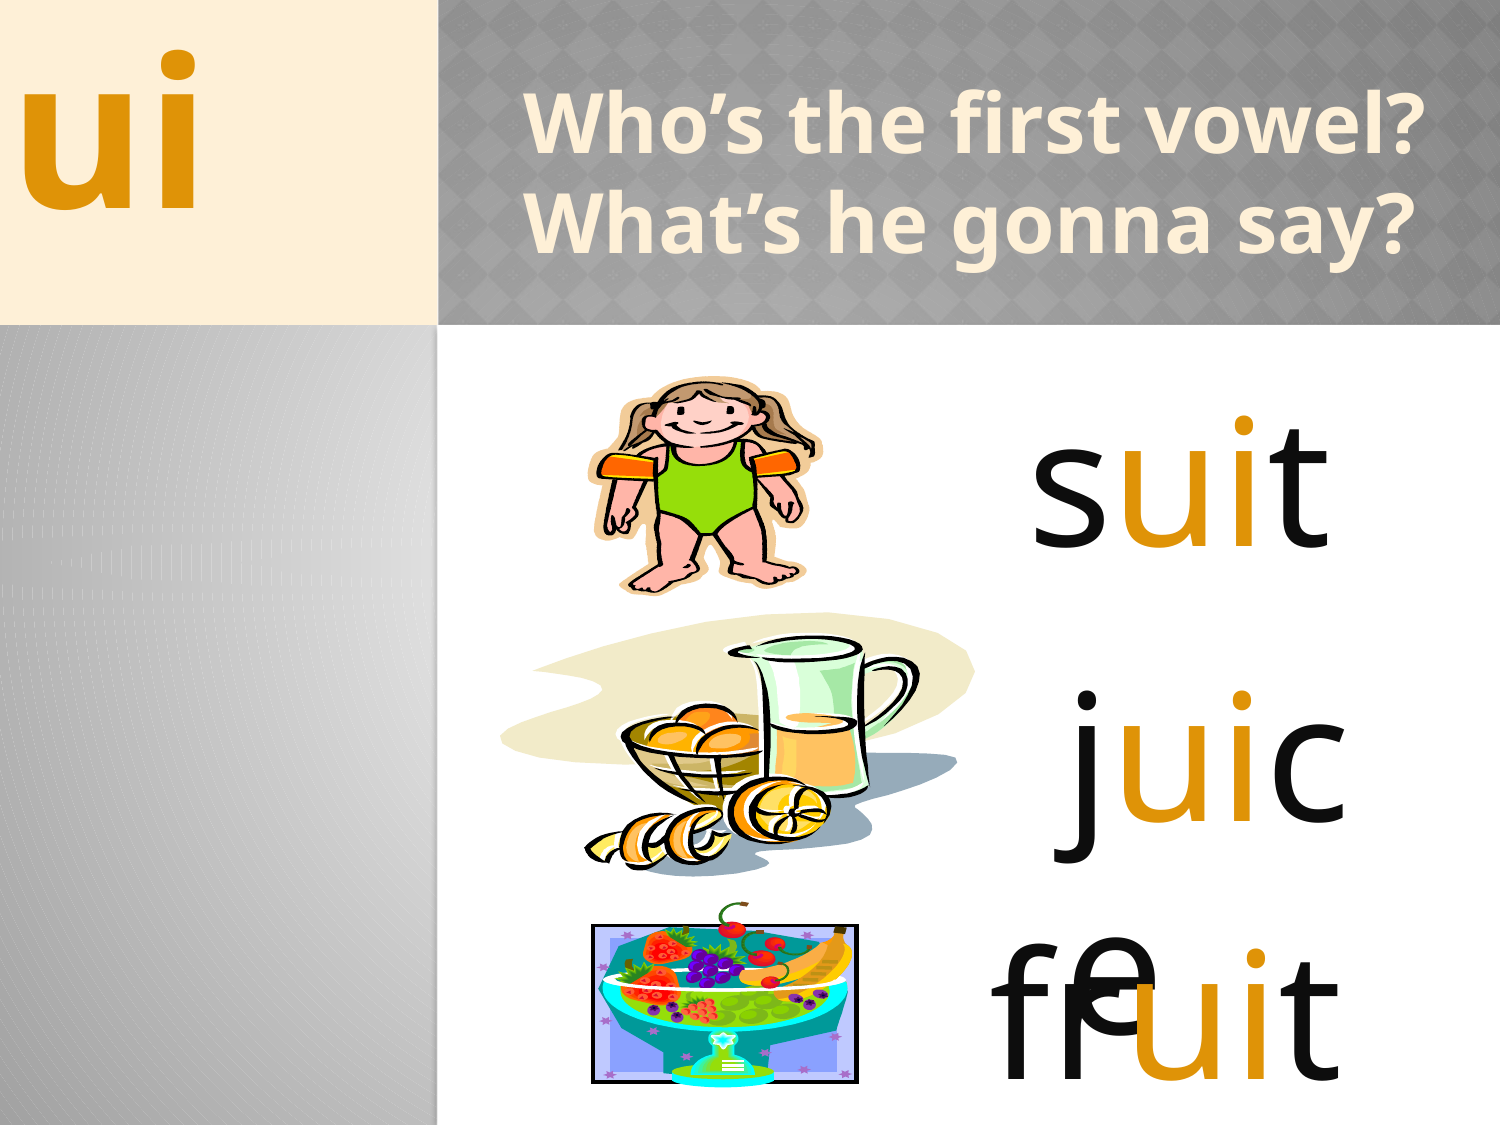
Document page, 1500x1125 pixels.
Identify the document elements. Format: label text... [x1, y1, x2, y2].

text_box juice [1049, 637, 1438, 1078]
text_box Who’s the first vowel? What’s he gonna say? [508, 62, 1443, 278]
picture [590, 900, 860, 1088]
text_box fruit [975, 895, 1400, 1123]
subtitle ui [0, 0, 438, 325]
text_box [434, 322, 1500, 1125]
picture [588, 375, 826, 594]
text_box suit [1012, 362, 1400, 590]
picture [499, 612, 976, 877]
